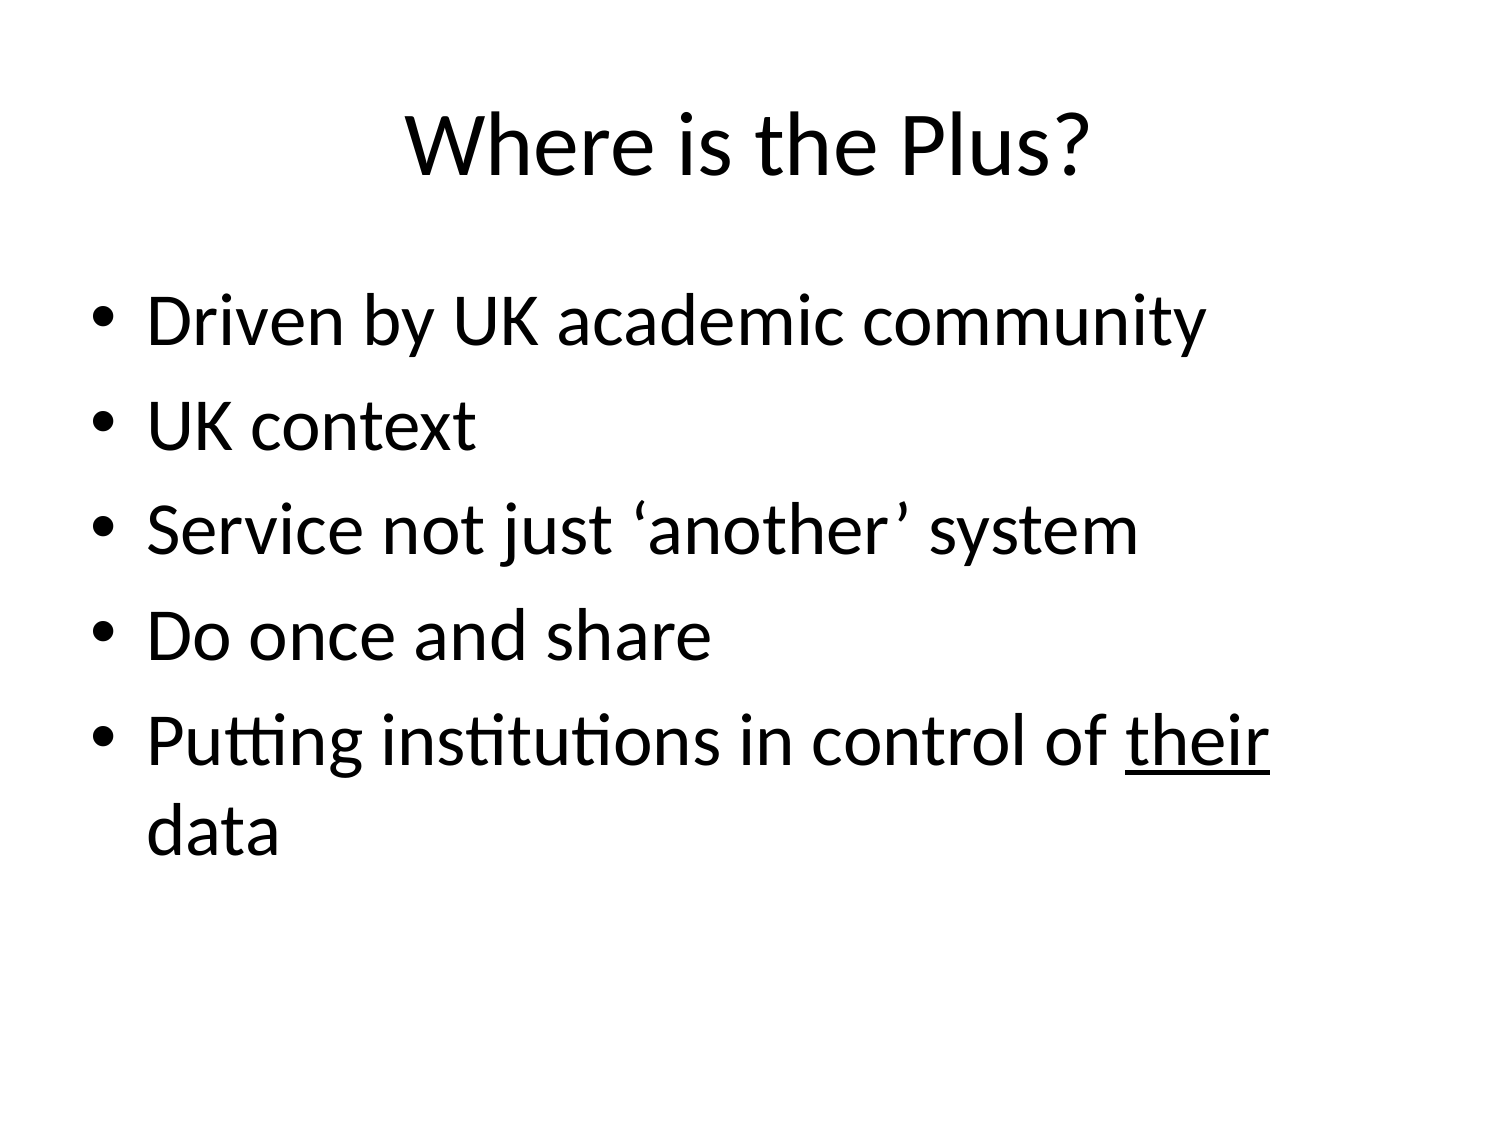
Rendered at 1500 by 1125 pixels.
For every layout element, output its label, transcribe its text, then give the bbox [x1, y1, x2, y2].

list Driven by UK academic community UK context Service not just ‘another’ system Do once and share Putting institutions in control of their data [75, 262, 1425, 1005]
title Where is the Plus? [75, 45, 1425, 233]
